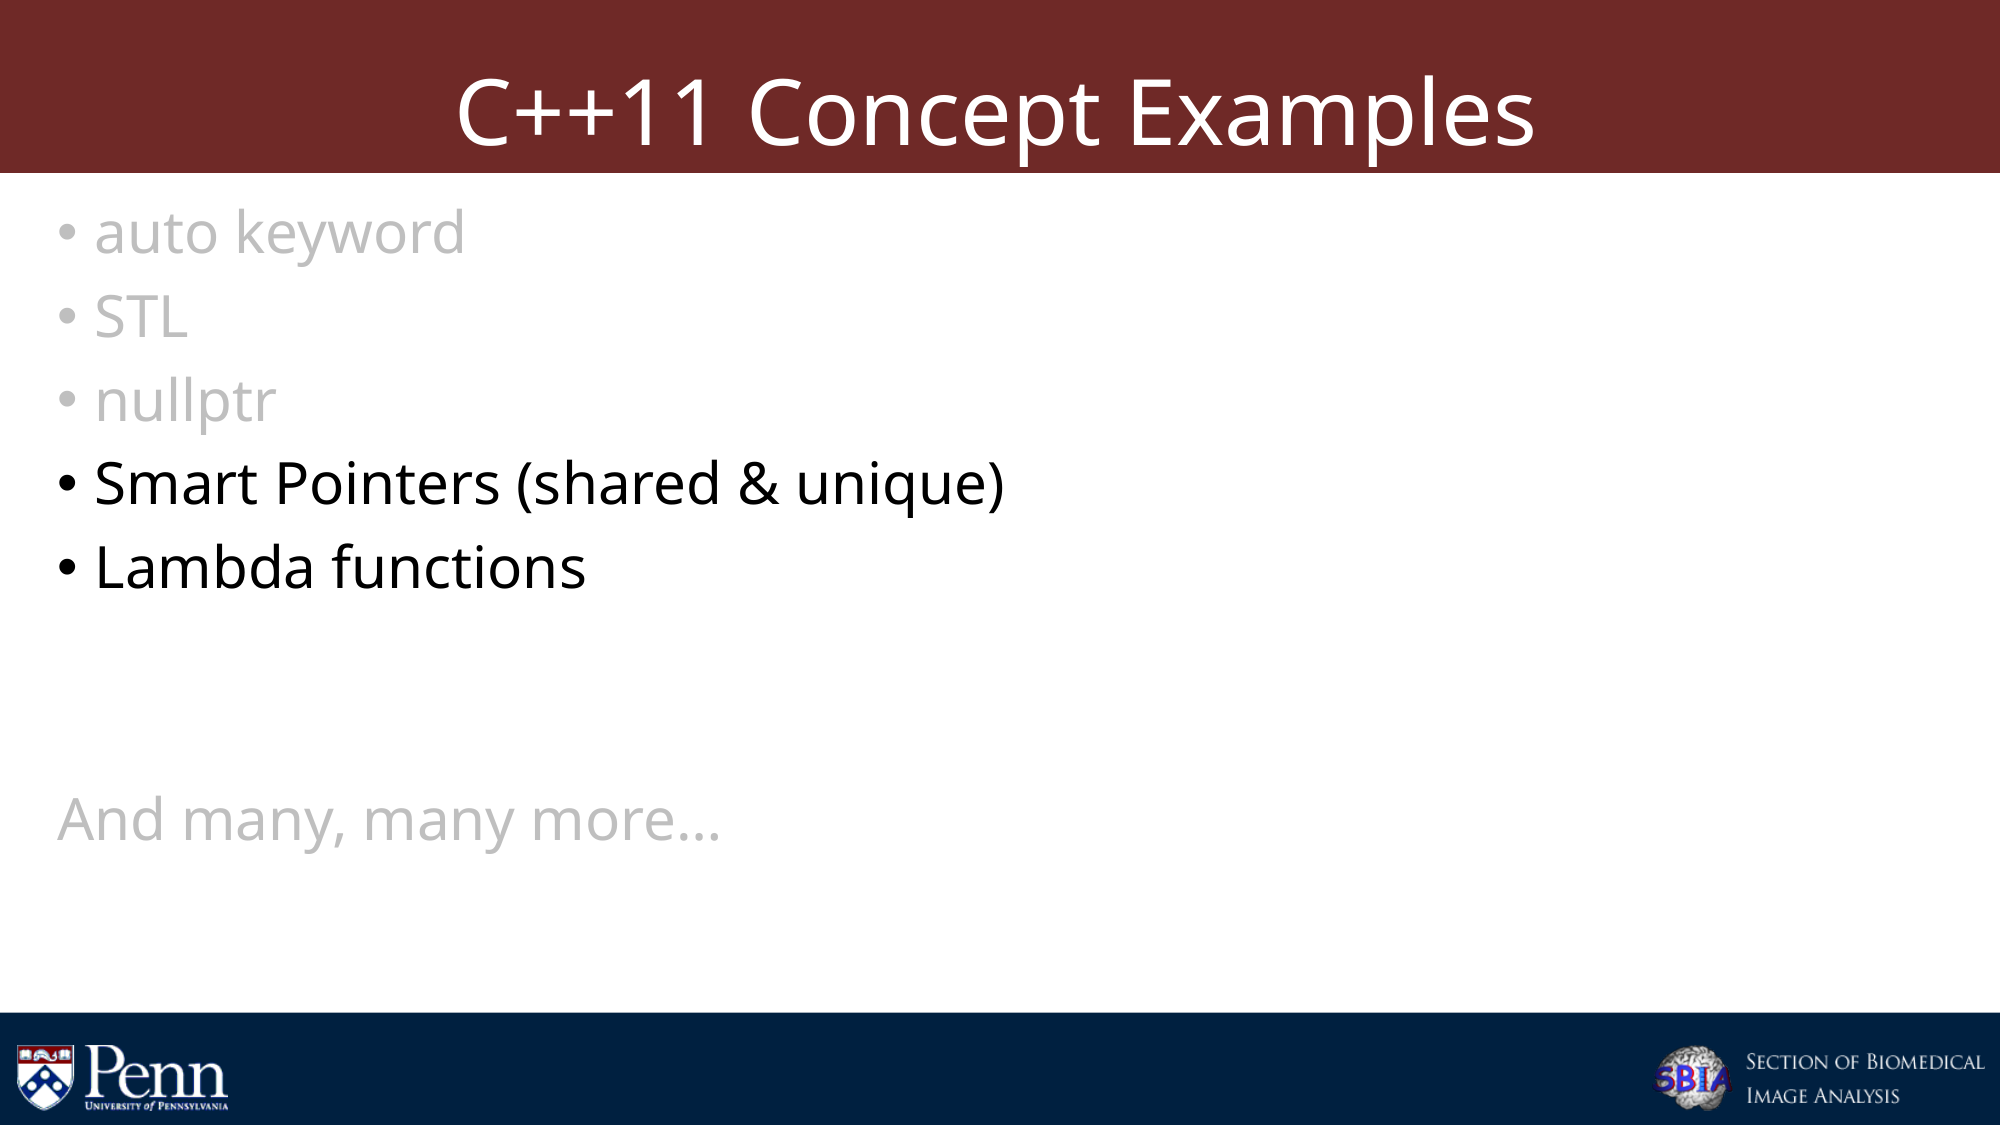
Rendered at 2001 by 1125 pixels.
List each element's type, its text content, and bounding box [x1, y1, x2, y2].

picture [17, 1045, 228, 1111]
title C++11 Concept Examples [42, 0, 1952, 173]
picture [1652, 1044, 1985, 1112]
list auto keyword STL nullptr Smart Pointers (shared & unique) Lambda functions And many, many more… [42, 195, 1952, 1009]
